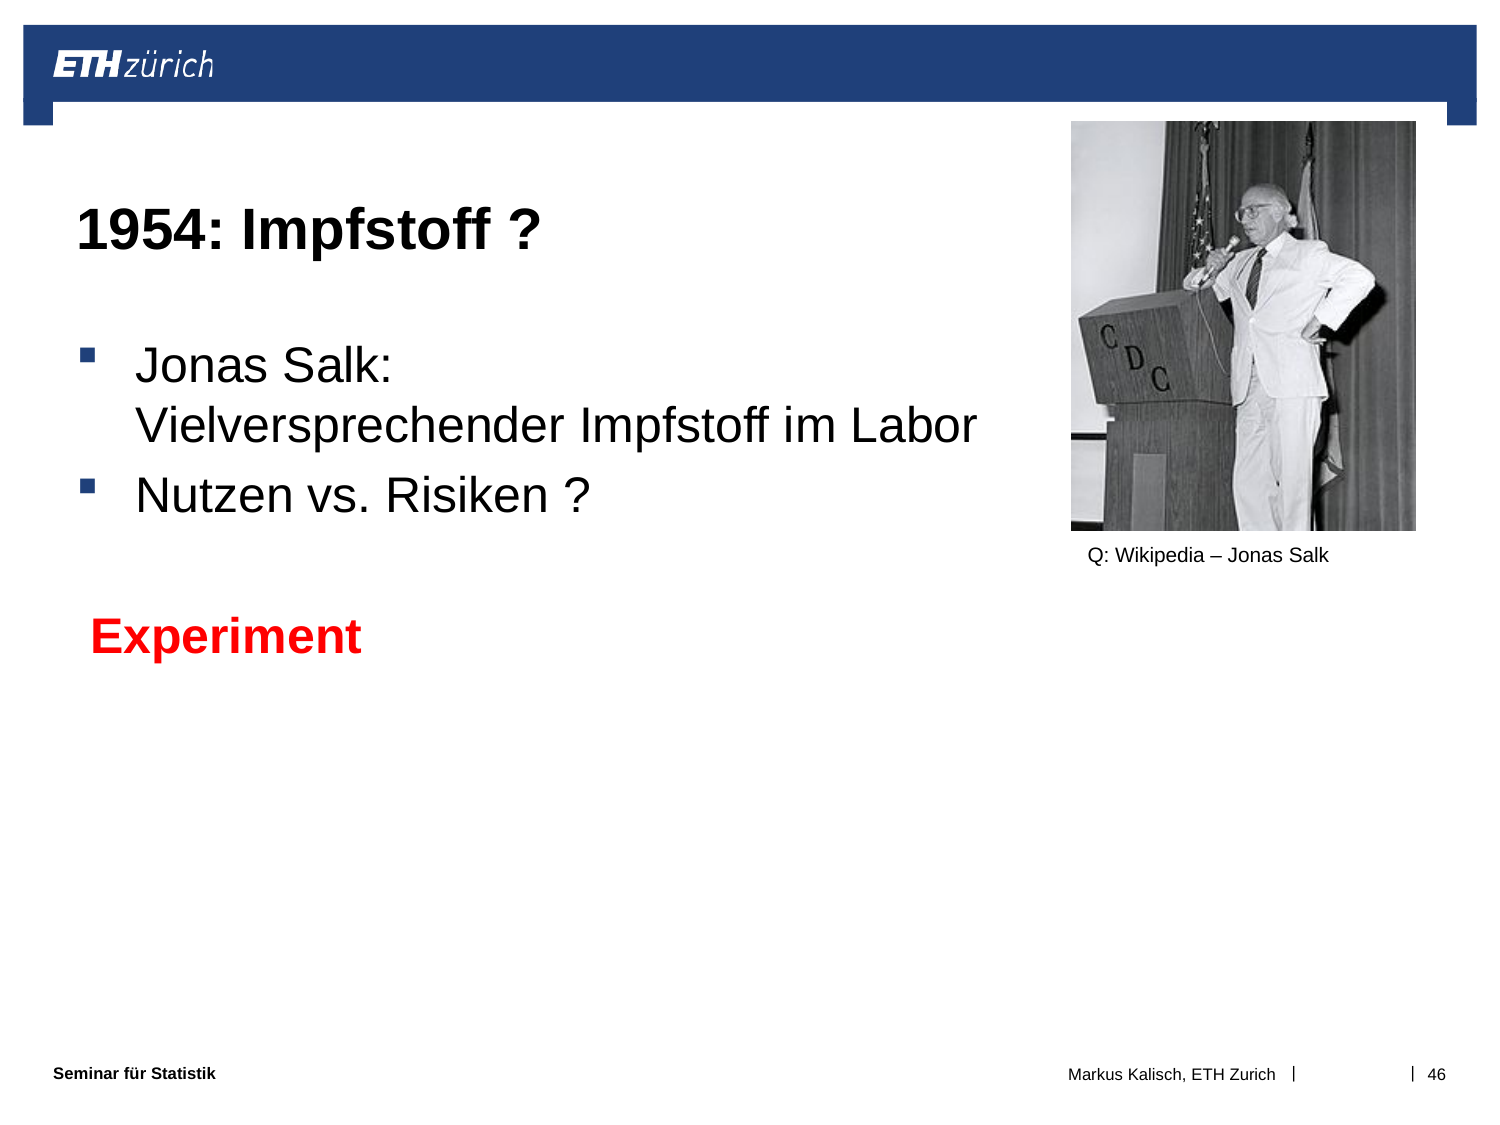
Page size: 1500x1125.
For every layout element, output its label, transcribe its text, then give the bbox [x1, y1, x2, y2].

footer Markus Kalisch, ETH Zurich [750, 1034, 1277, 1112]
title 1954: Impfstoff ? [53, 101, 1447, 262]
slide_number 46 [1415, 1034, 1459, 1112]
text_box Q: Wikipedia – Jonas Salk [1072, 538, 1345, 574]
picture [1071, 121, 1416, 531]
